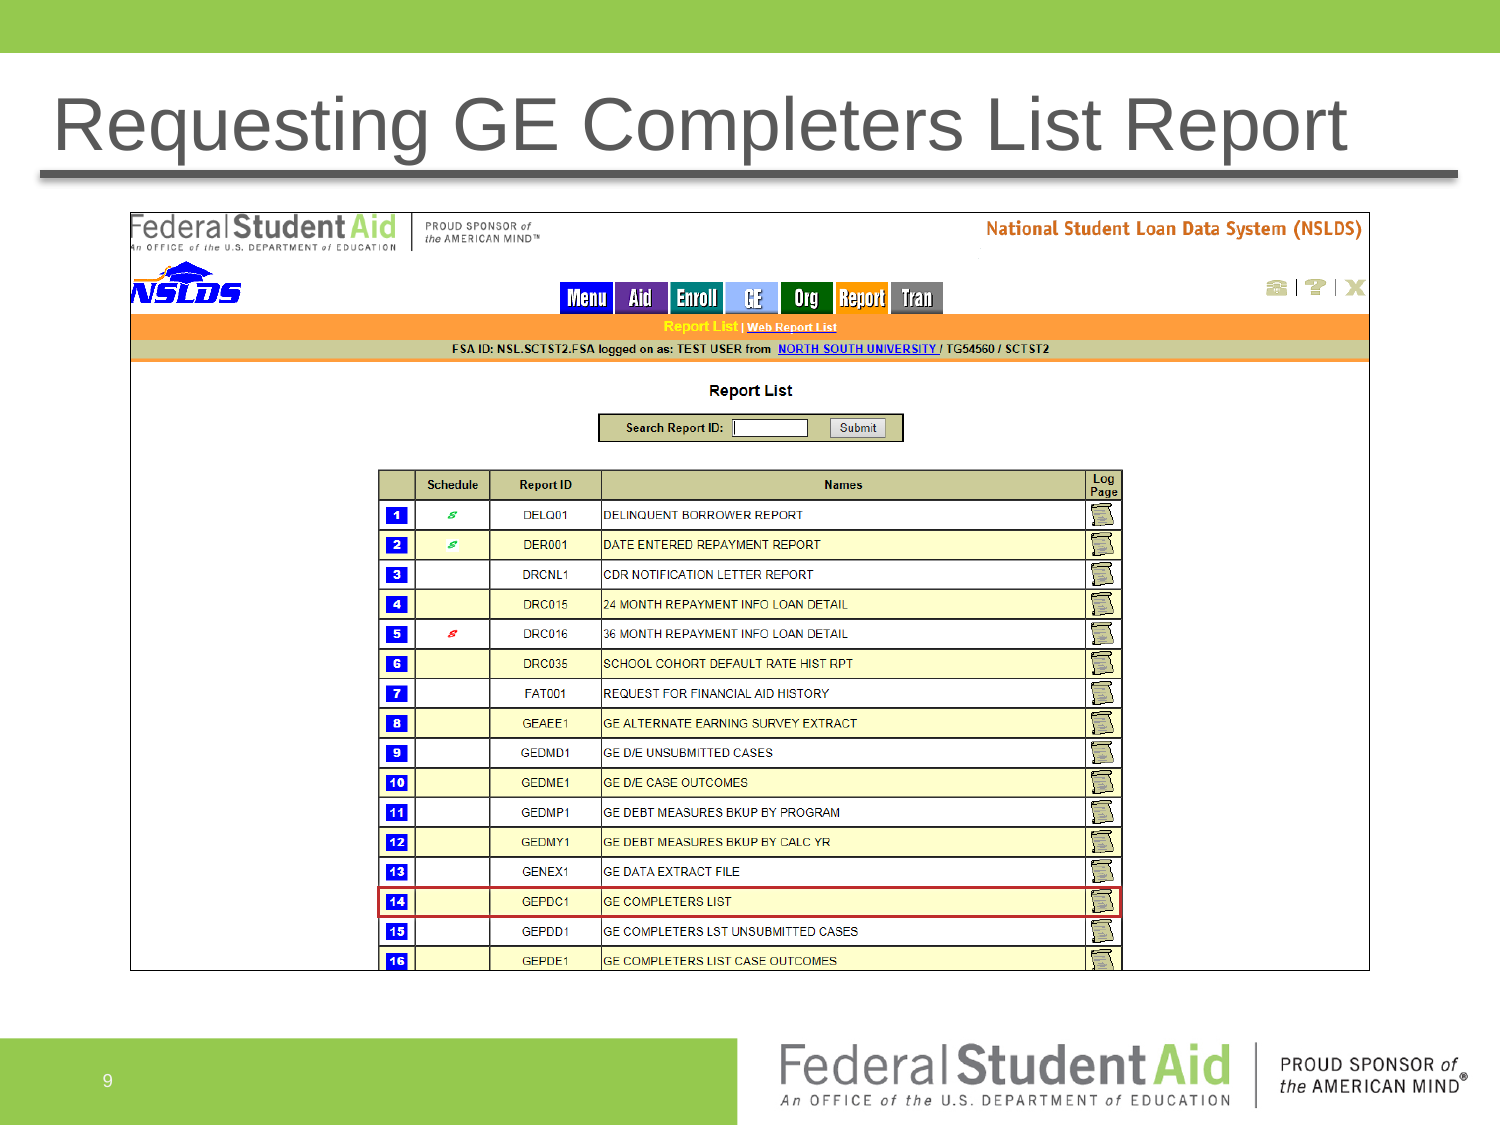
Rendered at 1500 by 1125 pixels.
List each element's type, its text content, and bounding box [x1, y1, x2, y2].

slide_number 9 [87, 1050, 438, 1110]
title Requesting GE Completers List Report [37, 67, 1450, 175]
picture [129, 212, 1370, 972]
picture [761, 1018, 1488, 1125]
